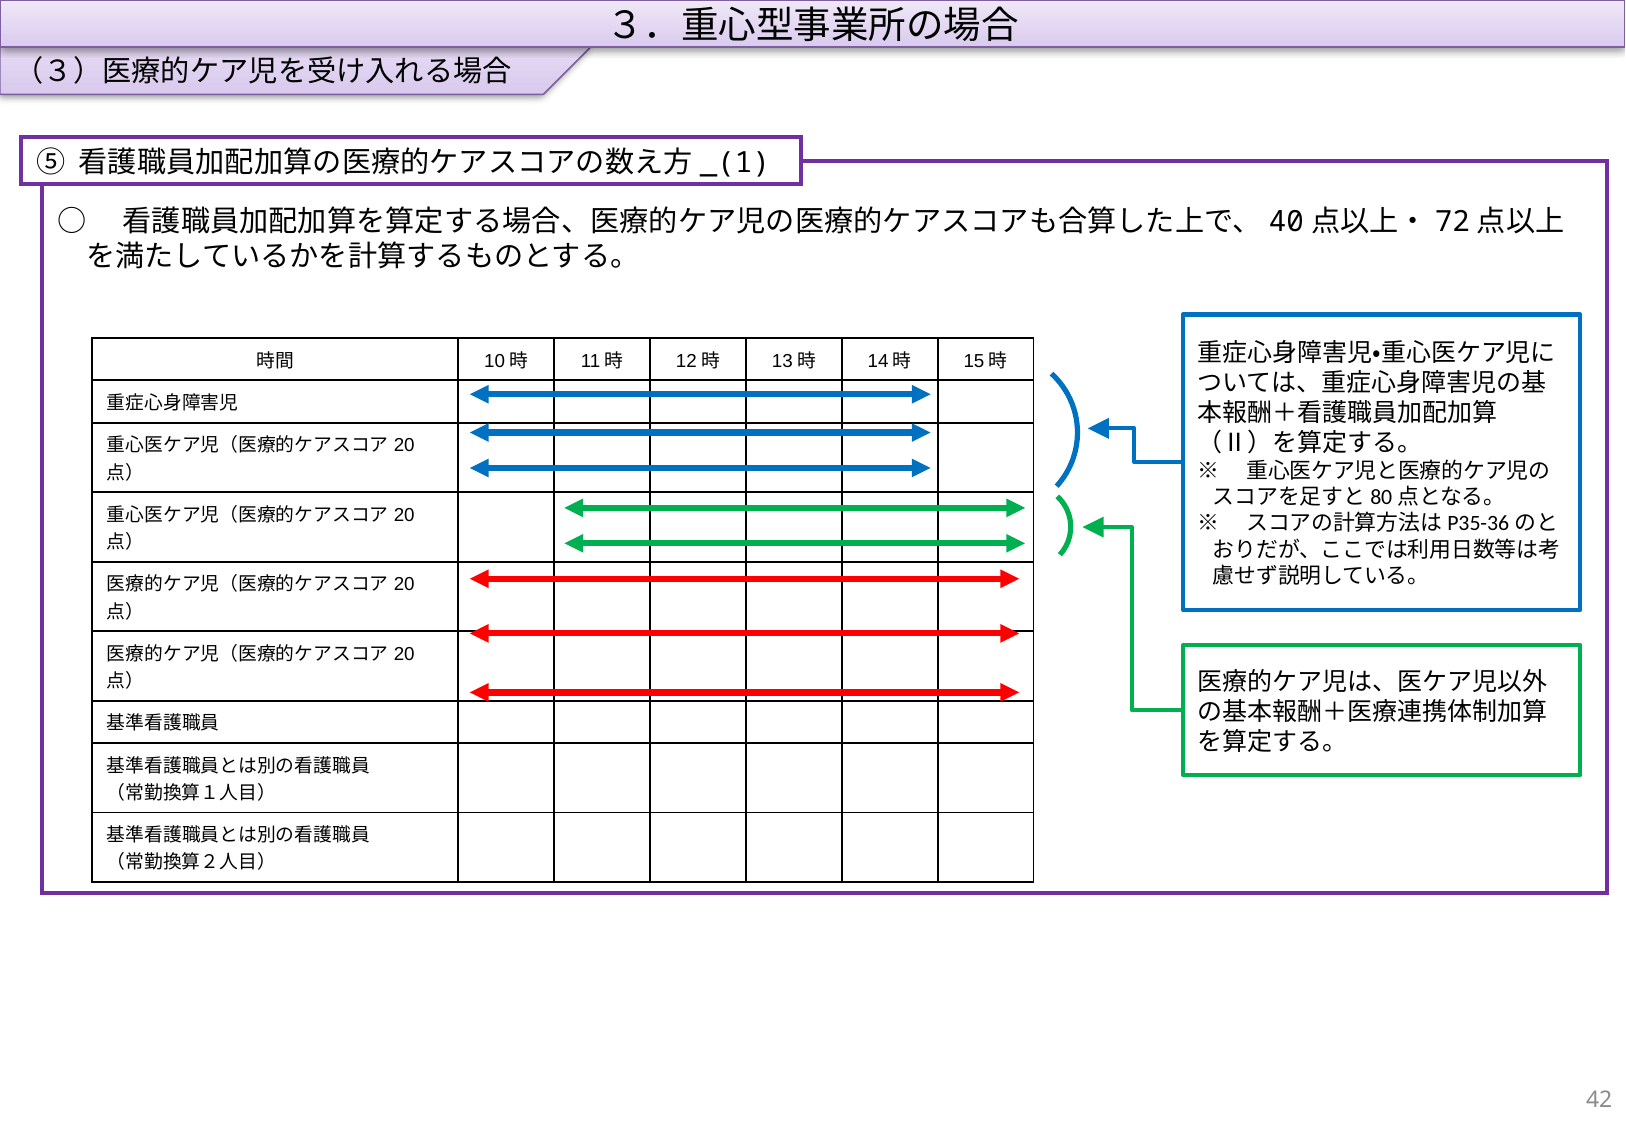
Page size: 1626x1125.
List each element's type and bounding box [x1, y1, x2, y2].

table_cell [489, 696, 553, 700]
table_cell [459, 381, 553, 422]
table_header [843, 339, 937, 379]
table_cell [939, 563, 1033, 630]
table_cell [747, 493, 841, 505]
table_cell [555, 744, 649, 812]
table_cell [93, 563, 457, 630]
table_cell [459, 563, 553, 630]
table_cell [555, 471, 649, 491]
table_cell [843, 424, 937, 491]
table_cell [93, 702, 457, 742]
table_cell [747, 397, 841, 422]
table_cell [651, 563, 745, 576]
table_cell [843, 381, 937, 422]
table_cell [555, 381, 649, 391]
slide_number [1248, 1070, 1625, 1125]
table_cell [459, 632, 553, 700]
table_cell [93, 424, 457, 491]
table_header [939, 339, 1033, 379]
table_cell [651, 511, 745, 540]
table_cell [747, 381, 841, 391]
table_cell [555, 436, 649, 465]
table_cell [939, 632, 1033, 700]
table_cell [843, 546, 937, 561]
table_cell [555, 582, 649, 630]
table_cell [651, 636, 745, 689]
table_cell [747, 424, 841, 429]
table_cell [843, 493, 937, 505]
table_cell [843, 424, 911, 429]
table_cell [747, 546, 841, 561]
table_cell [747, 696, 841, 700]
table_cell [747, 471, 841, 491]
table_cell [843, 636, 937, 689]
table_cell [93, 381, 457, 422]
table_cell [651, 493, 745, 505]
table_header [555, 339, 649, 379]
table_cell [555, 563, 649, 576]
table_cell [651, 424, 745, 429]
text_box [0, 0, 1625, 96]
table_cell [489, 424, 553, 429]
table_cell [843, 696, 937, 700]
table_cell [651, 813, 745, 881]
table_cell [555, 636, 649, 689]
table_cell [843, 744, 937, 812]
table_header [459, 339, 553, 379]
table_cell [651, 696, 745, 700]
table_cell [843, 511, 937, 540]
table_cell [459, 744, 553, 812]
table_cell [555, 397, 649, 422]
table_cell [651, 744, 745, 812]
table_cell [843, 582, 937, 630]
table_cell [651, 381, 745, 391]
table_cell [939, 813, 1033, 881]
table_cell [939, 744, 1033, 812]
table_cell [555, 424, 649, 429]
table_cell [747, 636, 841, 689]
table_cell [843, 813, 937, 881]
table_cell [939, 381, 1033, 422]
table_cell [939, 702, 1033, 742]
table_cell [459, 493, 553, 561]
table_cell [555, 696, 649, 700]
table_cell [651, 397, 745, 422]
table_cell [93, 493, 457, 561]
table_cell [651, 546, 745, 561]
table_cell [93, 744, 457, 812]
table_cell [939, 696, 1000, 700]
table_header [93, 339, 457, 379]
text_box [21, 137, 1608, 894]
table_cell [747, 813, 841, 881]
table_header [651, 339, 745, 379]
table_cell [747, 582, 841, 630]
table_cell [651, 471, 745, 491]
table_cell [651, 436, 745, 465]
table_cell [843, 563, 937, 576]
table_cell [939, 424, 1033, 491]
table_cell [555, 813, 649, 881]
table_cell [747, 563, 841, 576]
table_cell [747, 702, 841, 742]
table_cell [555, 493, 649, 561]
table_cell [555, 702, 649, 742]
table_header [747, 339, 841, 379]
table_cell [459, 424, 553, 491]
table_cell [93, 813, 457, 881]
table_cell [651, 582, 745, 630]
table_cell [459, 813, 553, 881]
table_cell [747, 744, 841, 812]
table_cell [93, 632, 457, 700]
table_cell [459, 702, 553, 742]
table_cell [939, 493, 1033, 561]
table_cell [843, 702, 937, 742]
table_cell [747, 511, 841, 540]
table_cell [651, 702, 745, 742]
table_cell [747, 436, 841, 465]
